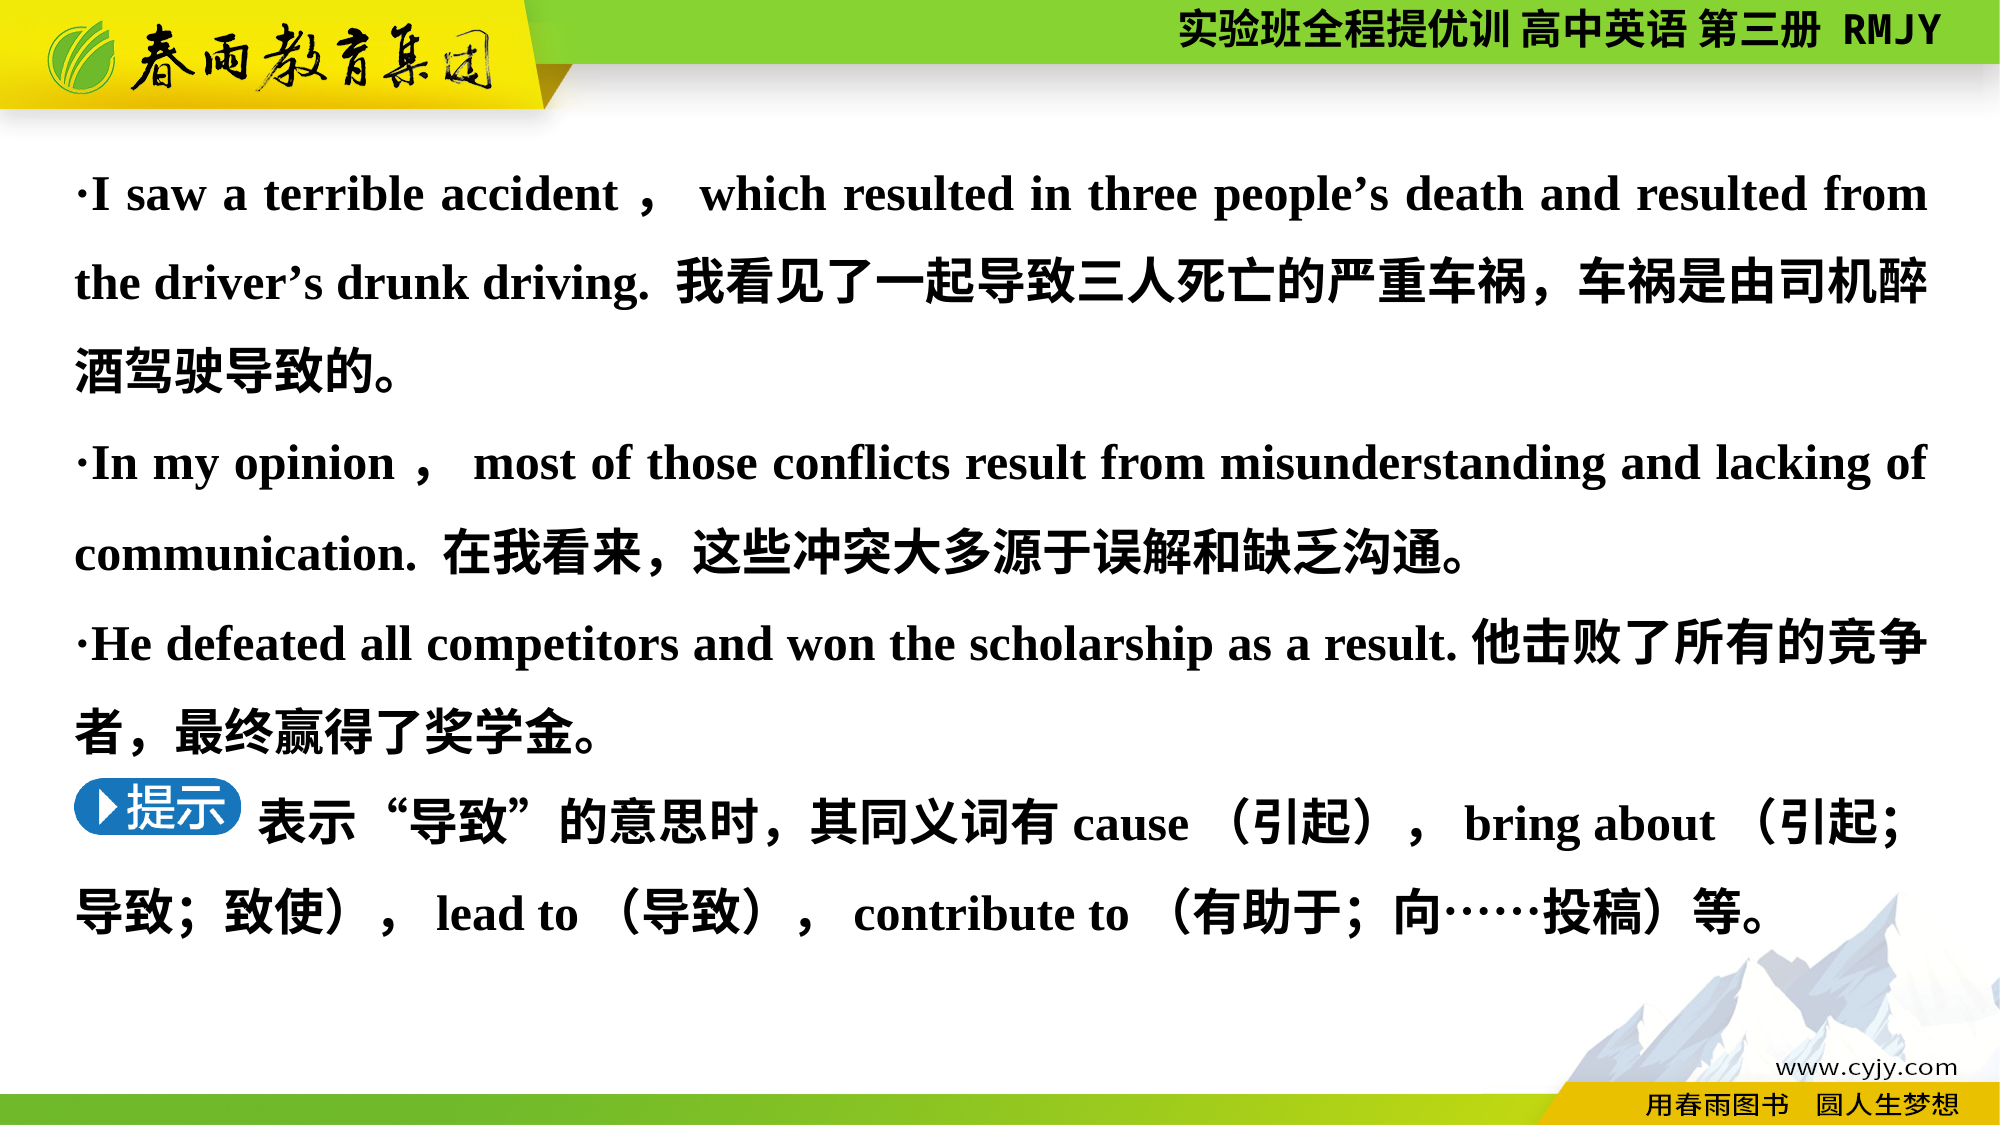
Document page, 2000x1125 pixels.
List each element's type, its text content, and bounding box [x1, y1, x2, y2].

picture [0, 0, 2000, 1125]
list ·I saw a terrible accident，which resulted in three people’s death and resulted from the driver’s drunk driving. 我看见了一起导致三人死亡的严重车祸，车祸是由司机醉酒驾驶导致的。 ·In my opinion，most of those conflicts result from misunderstanding and lacking of communication. 在我看来，这些冲突大多源于误解和缺乏沟通。 ·He defeated all competitors and won the scholarship as a result.他击败了所有的竞争者，最终赢得了奖学金。 表示“导致”的意思时，其同义词有cause（引起），bring about（引起；导致；致使），lead to（导致），contribute to（有助于；向……投稿）等。 [59, 122, 1944, 944]
